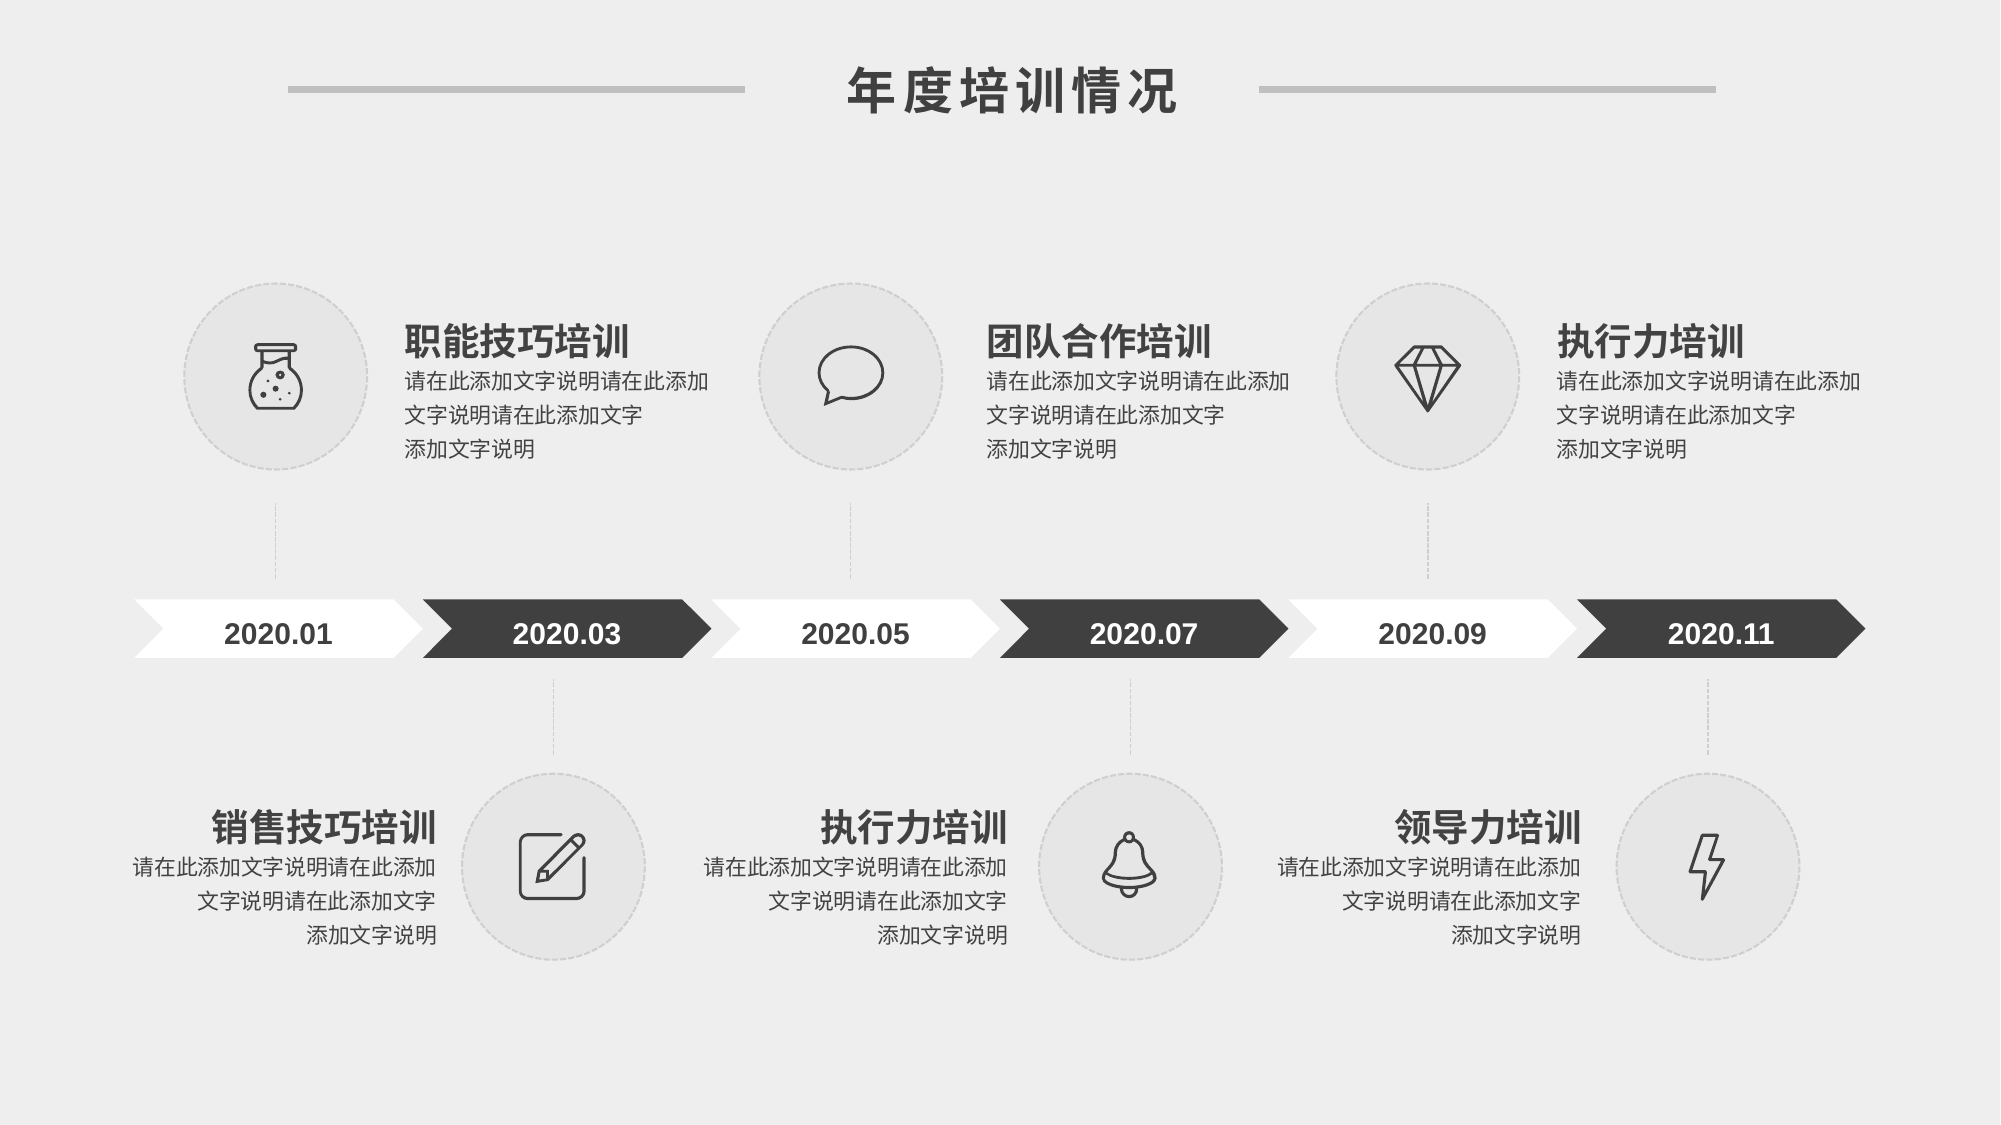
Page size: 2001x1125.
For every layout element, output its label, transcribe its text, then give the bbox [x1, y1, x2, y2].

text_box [134, 502, 1866, 755]
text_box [1542, 297, 1893, 472]
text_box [672, 783, 1023, 958]
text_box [462, 773, 645, 960]
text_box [1039, 773, 1222, 960]
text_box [1616, 773, 1800, 960]
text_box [1246, 783, 1597, 958]
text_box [971, 297, 1322, 472]
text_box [1336, 283, 1520, 470]
text_box 年度培训情况 [752, 51, 1273, 127]
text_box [759, 283, 943, 470]
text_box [101, 783, 452, 958]
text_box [390, 297, 741, 472]
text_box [184, 283, 368, 470]
